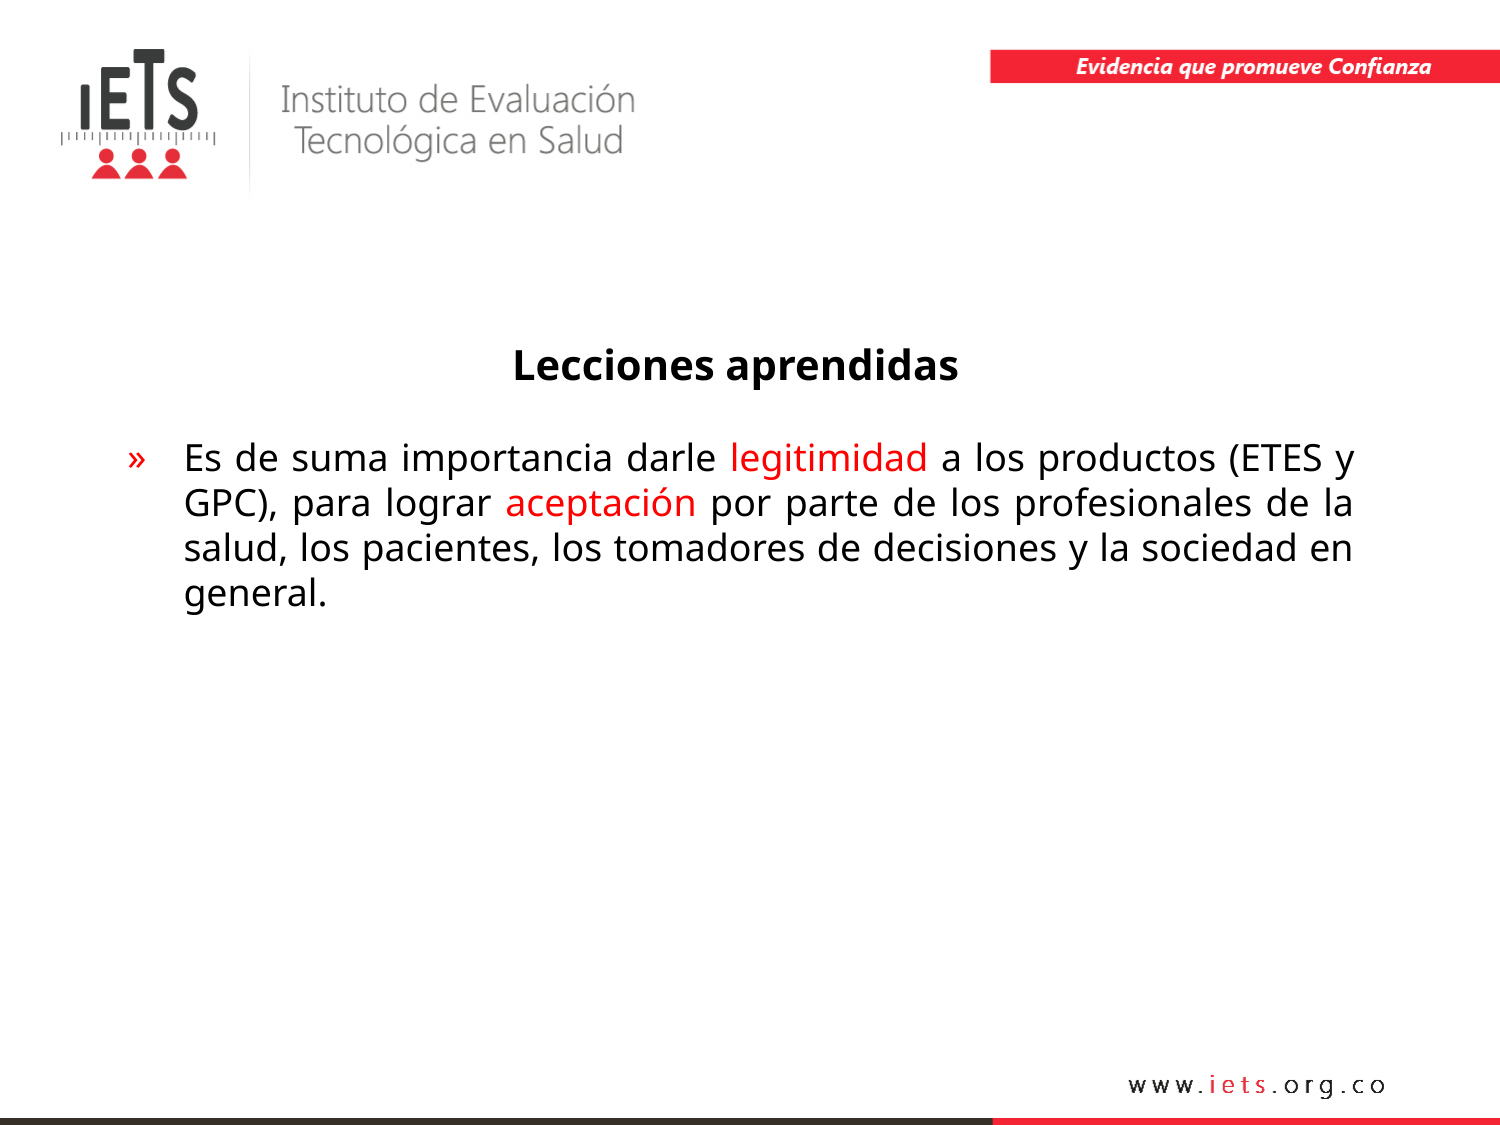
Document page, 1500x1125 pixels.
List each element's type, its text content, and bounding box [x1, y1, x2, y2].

text_box Lecciones aprendidas Es de suma importancia darle legitimidad a los productos (ETES y GPC), para lograr aceptación por parte de los profesionales de la salud, los pacientes, los tomadores de decisiones y la sociedad en general. [112, 331, 1370, 672]
picture [0, 0, 1500, 1125]
